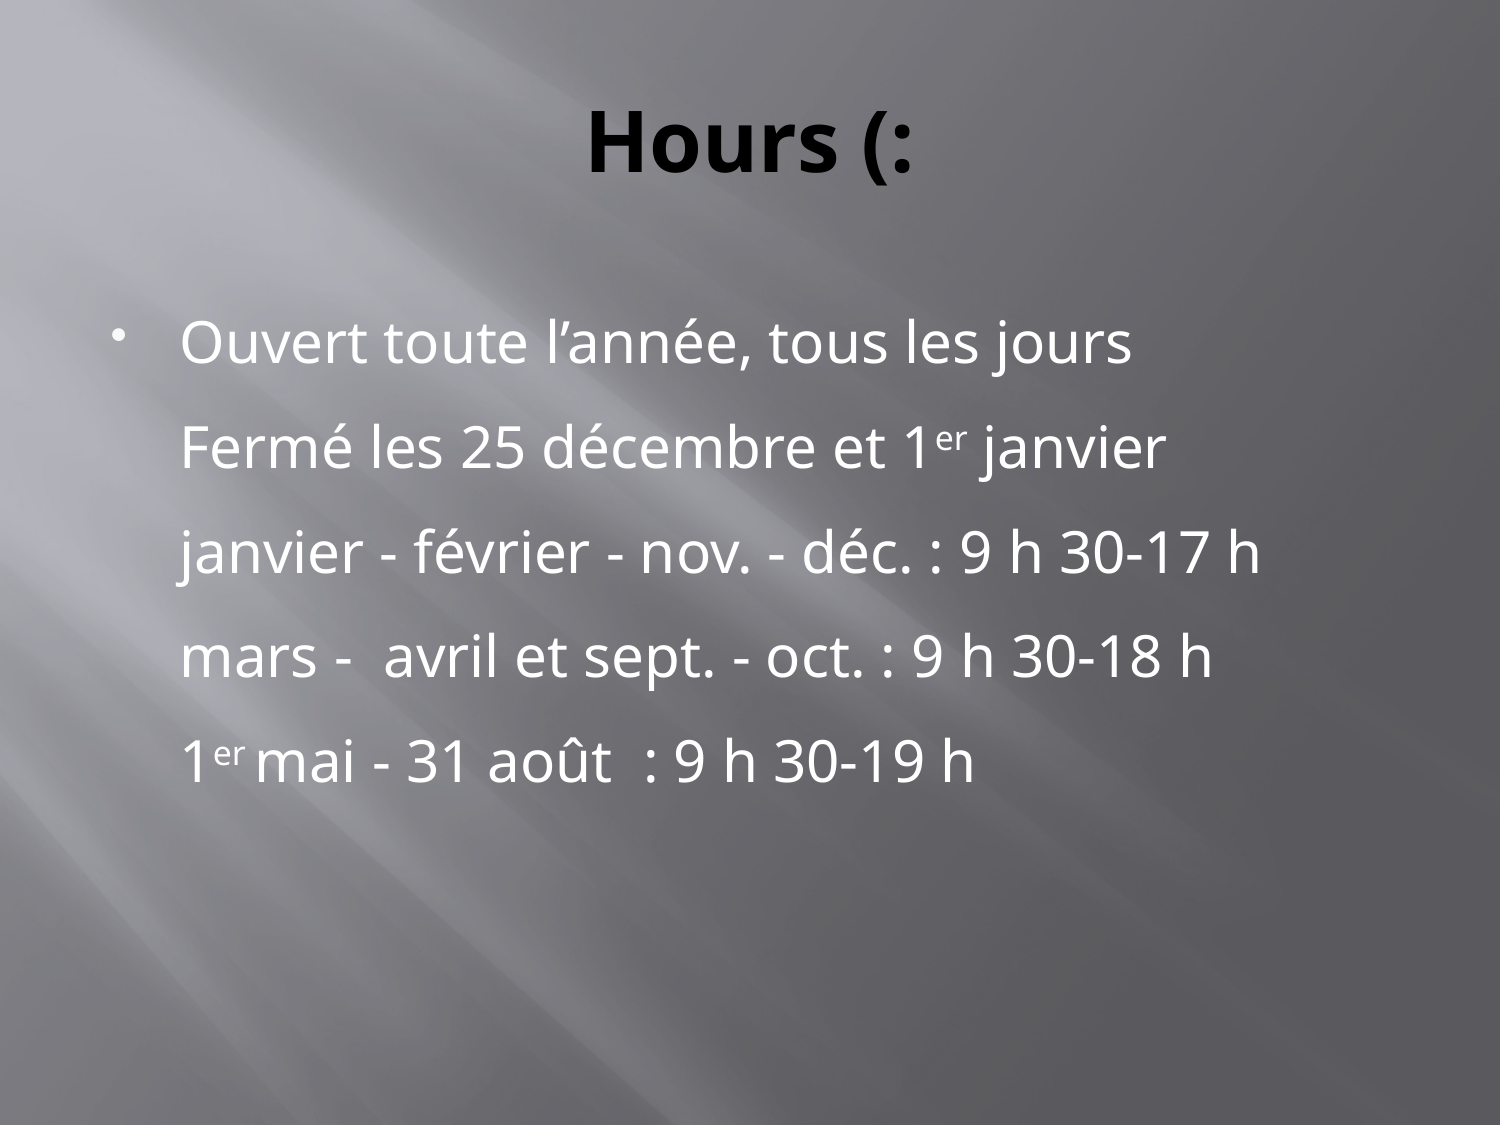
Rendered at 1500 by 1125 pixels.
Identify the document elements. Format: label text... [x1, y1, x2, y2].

title Hours (: [75, 45, 1425, 233]
list Ouvert toute l’année, tous les jours Fermé les 25 décembre et 1er janvier janvier - février - nov. - déc. : 9 h 30-17 h mars - avril et sept. - oct. : 9 h 30-18 h 1er mai - 31 août : 9 h 30-19 h [75, 262, 1425, 1035]
